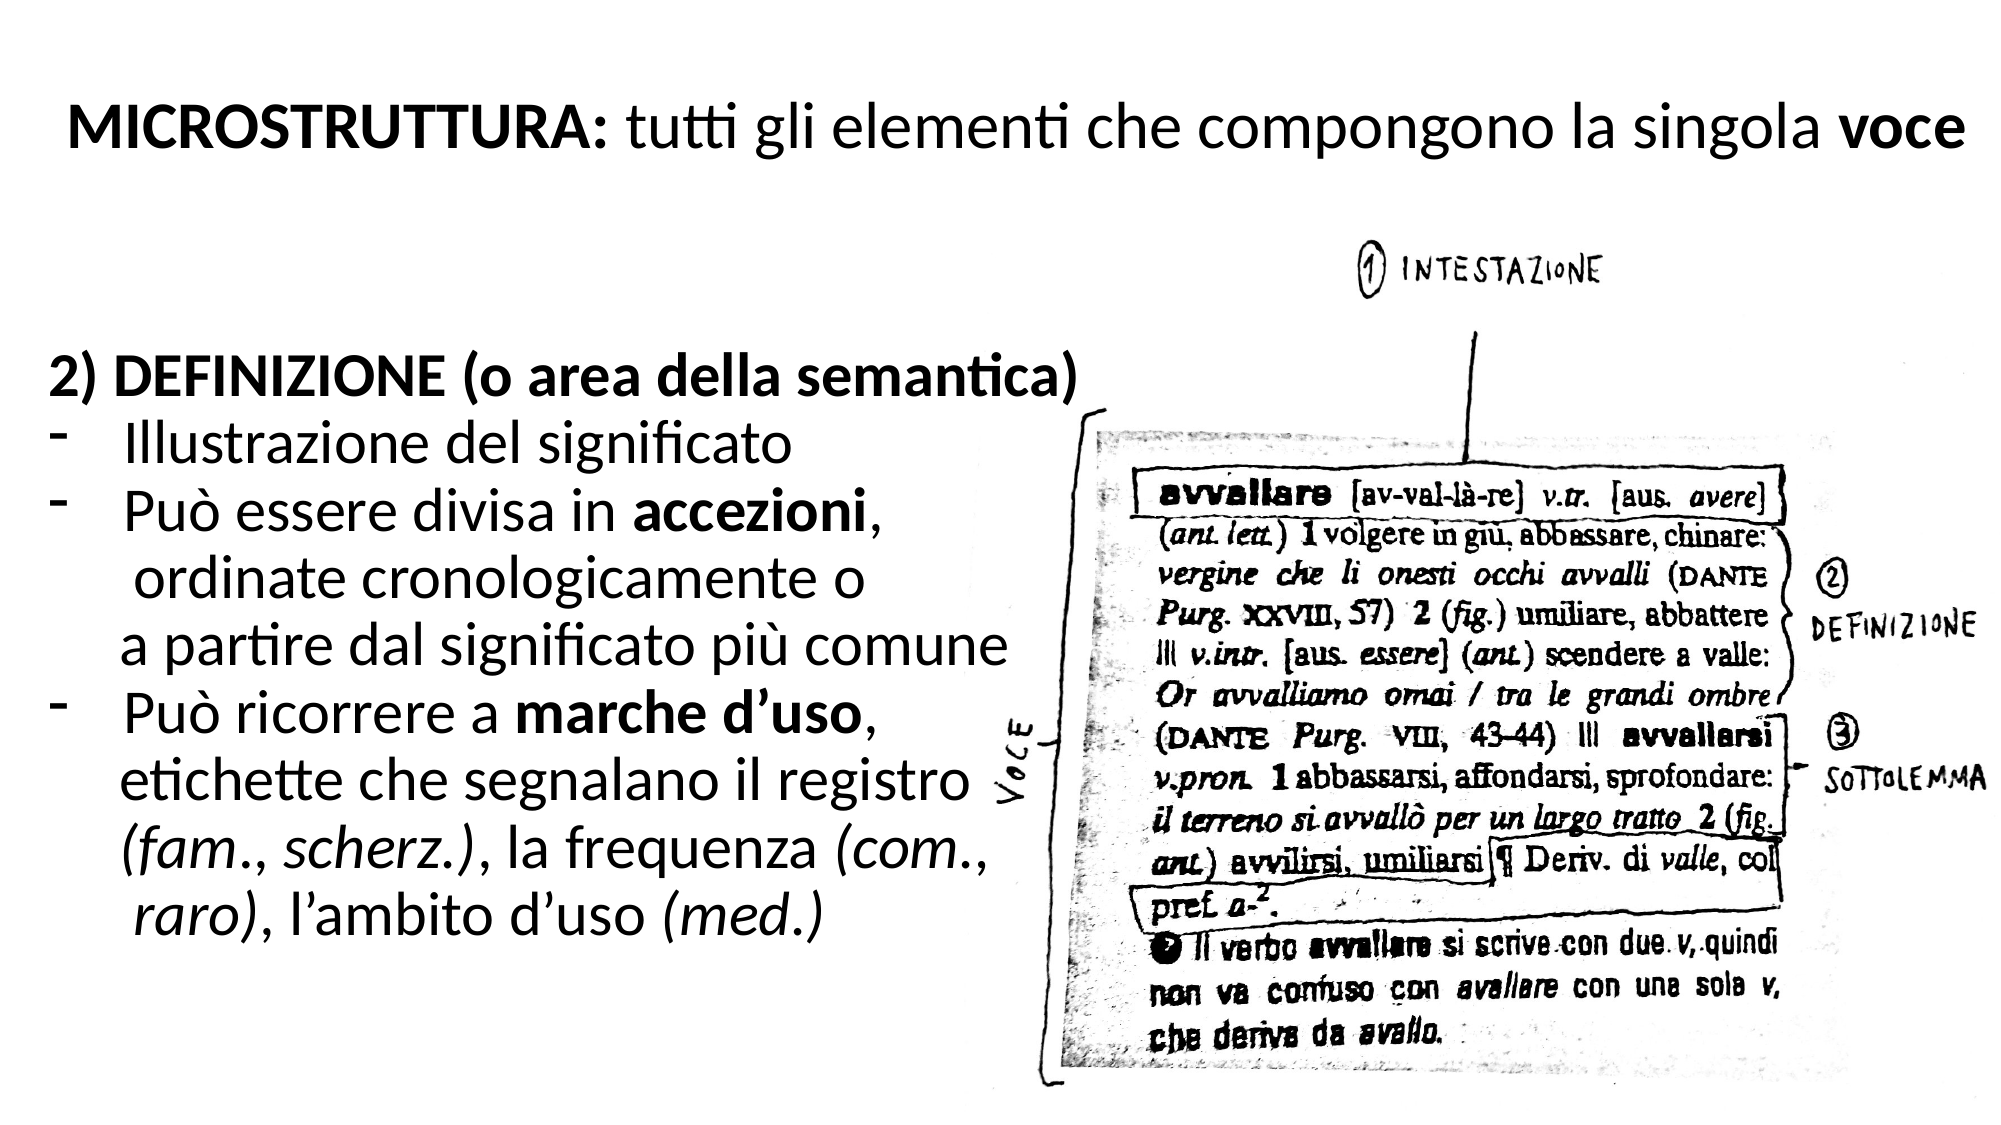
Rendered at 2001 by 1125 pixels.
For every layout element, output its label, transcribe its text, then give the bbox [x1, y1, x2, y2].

text_box 2) DEFINIZIONE (o area della semantica) Illustrazione del significato Può essere divisa in accezioni, ordinate cronologicamente o a partire dal significato più comune Può ricorrere a marche d’uso, etichette che segnalano il registro (fam., scherz.), la frequenza (com., raro), l’ambito d’uso (med.) [33, 229, 964, 1062]
text_box MICROSTRUTTURA: tutti gli elementi che compongono la singola voce [47, 63, 1986, 190]
picture [964, 229, 2000, 1112]
